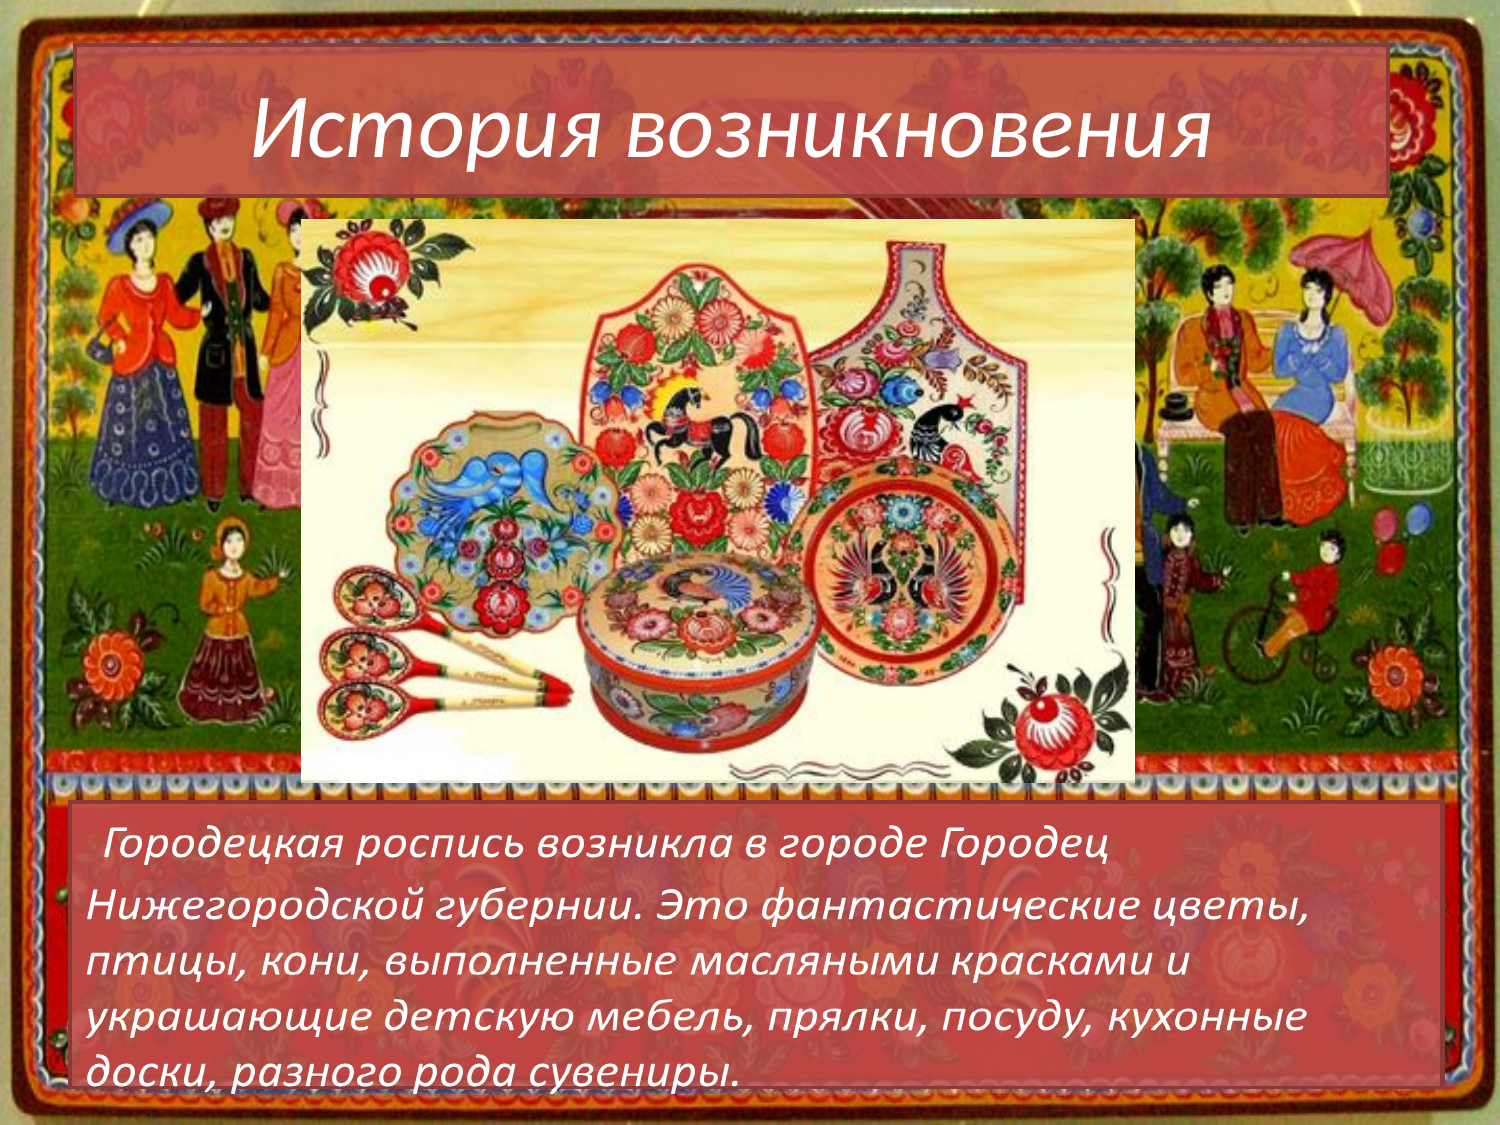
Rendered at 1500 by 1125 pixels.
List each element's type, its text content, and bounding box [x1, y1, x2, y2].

title История возникновения [73, 43, 1390, 198]
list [300, 219, 1135, 783]
picture [0, 0, 1500, 1125]
